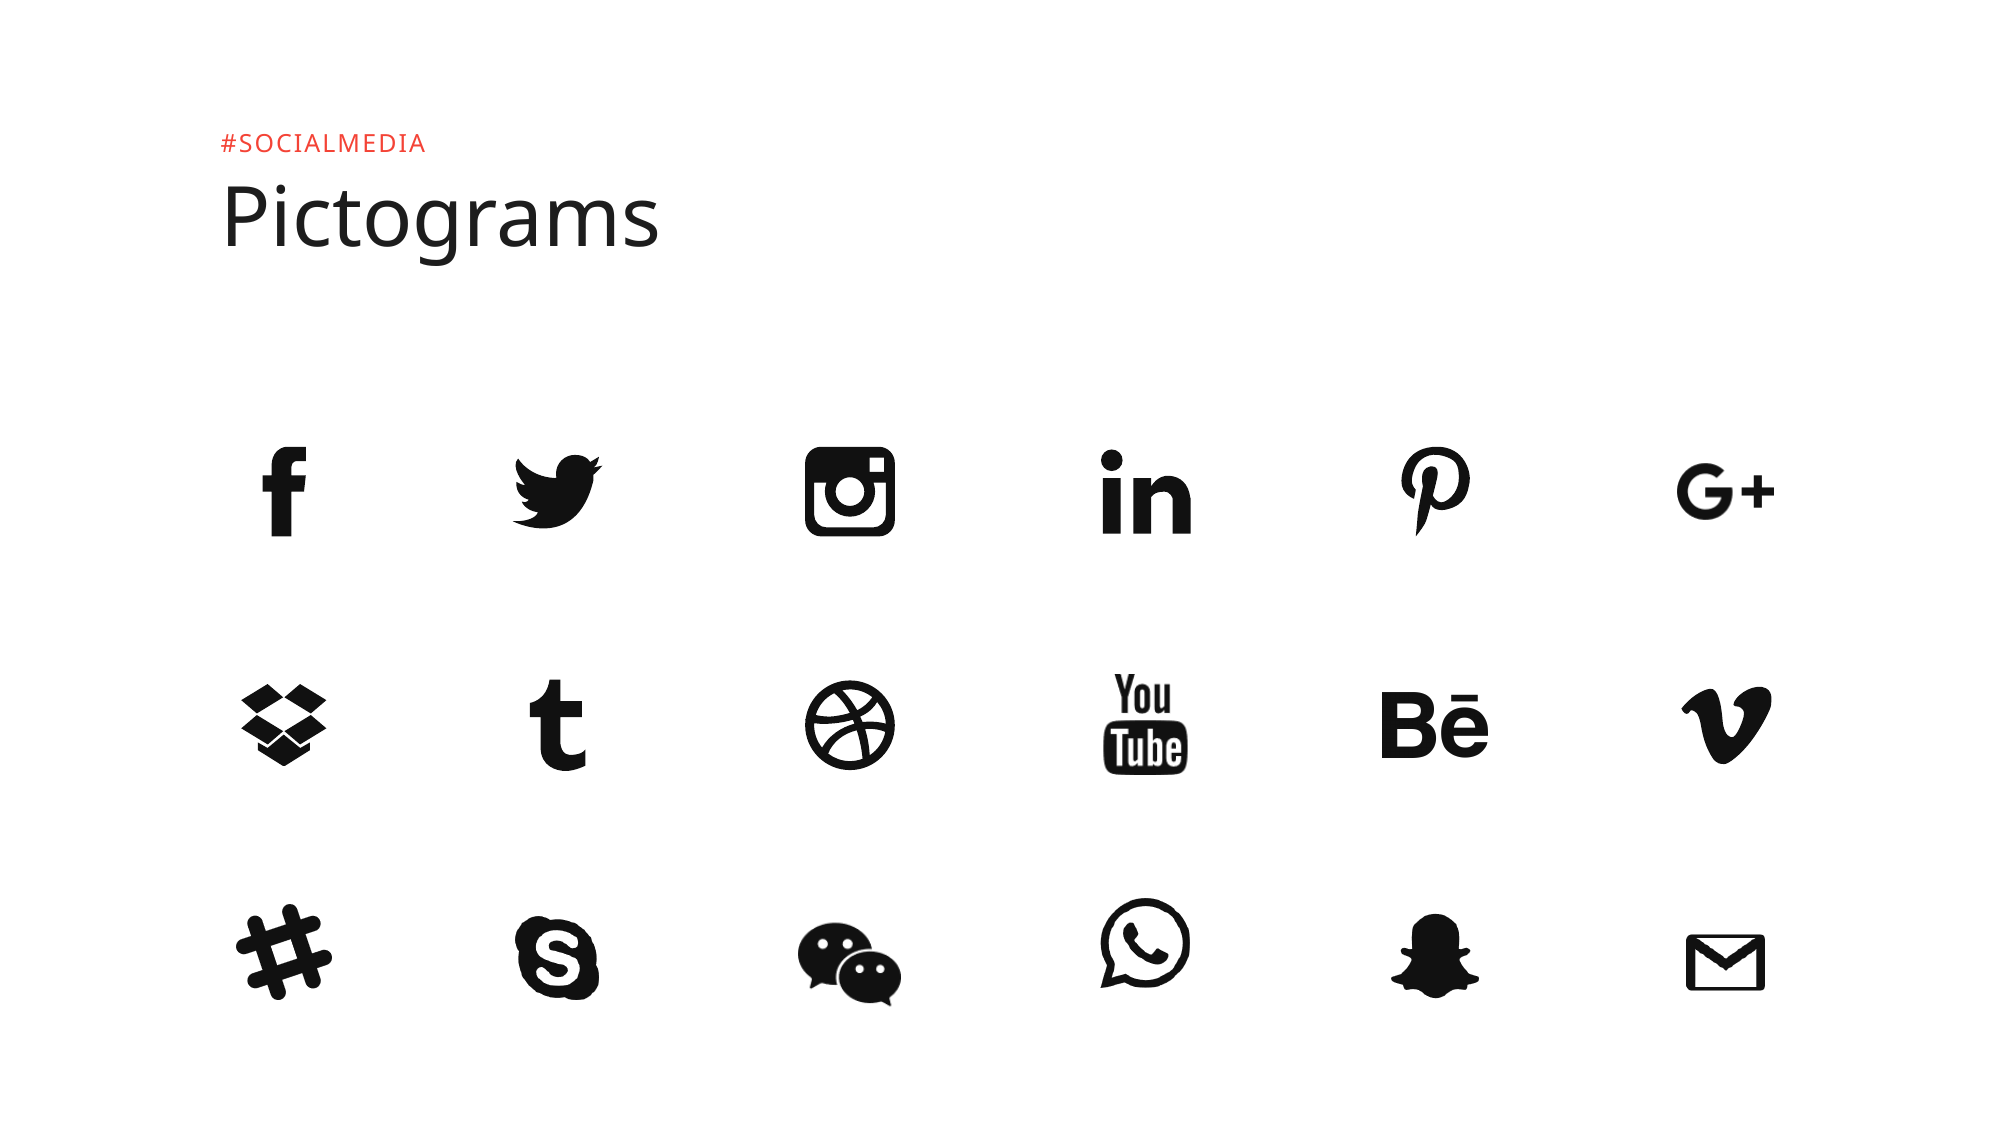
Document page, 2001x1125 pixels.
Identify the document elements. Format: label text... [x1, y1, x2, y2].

text_box [1101, 449, 1123, 472]
text_box [529, 679, 586, 771]
text_box [1133, 475, 1191, 534]
text_box Pictograms [220, 174, 1064, 265]
picture [1095, 674, 1196, 775]
picture [1382, 672, 1488, 778]
picture [1677, 443, 1774, 540]
text_box [1681, 686, 1772, 765]
picture [1100, 898, 1190, 988]
text_box [1401, 446, 1470, 537]
text_box [241, 715, 327, 766]
text_box [805, 680, 895, 771]
text_box [1102, 478, 1121, 534]
text_box #SOCIALMEDIA [220, 132, 426, 157]
text_box [262, 446, 306, 537]
picture [1391, 911, 1479, 1000]
picture [798, 913, 901, 1016]
picture [1686, 921, 1765, 1000]
text_box [241, 684, 327, 714]
text_box [805, 446, 895, 537]
text_box [512, 454, 603, 529]
picture [515, 916, 599, 1000]
picture [236, 904, 332, 1000]
